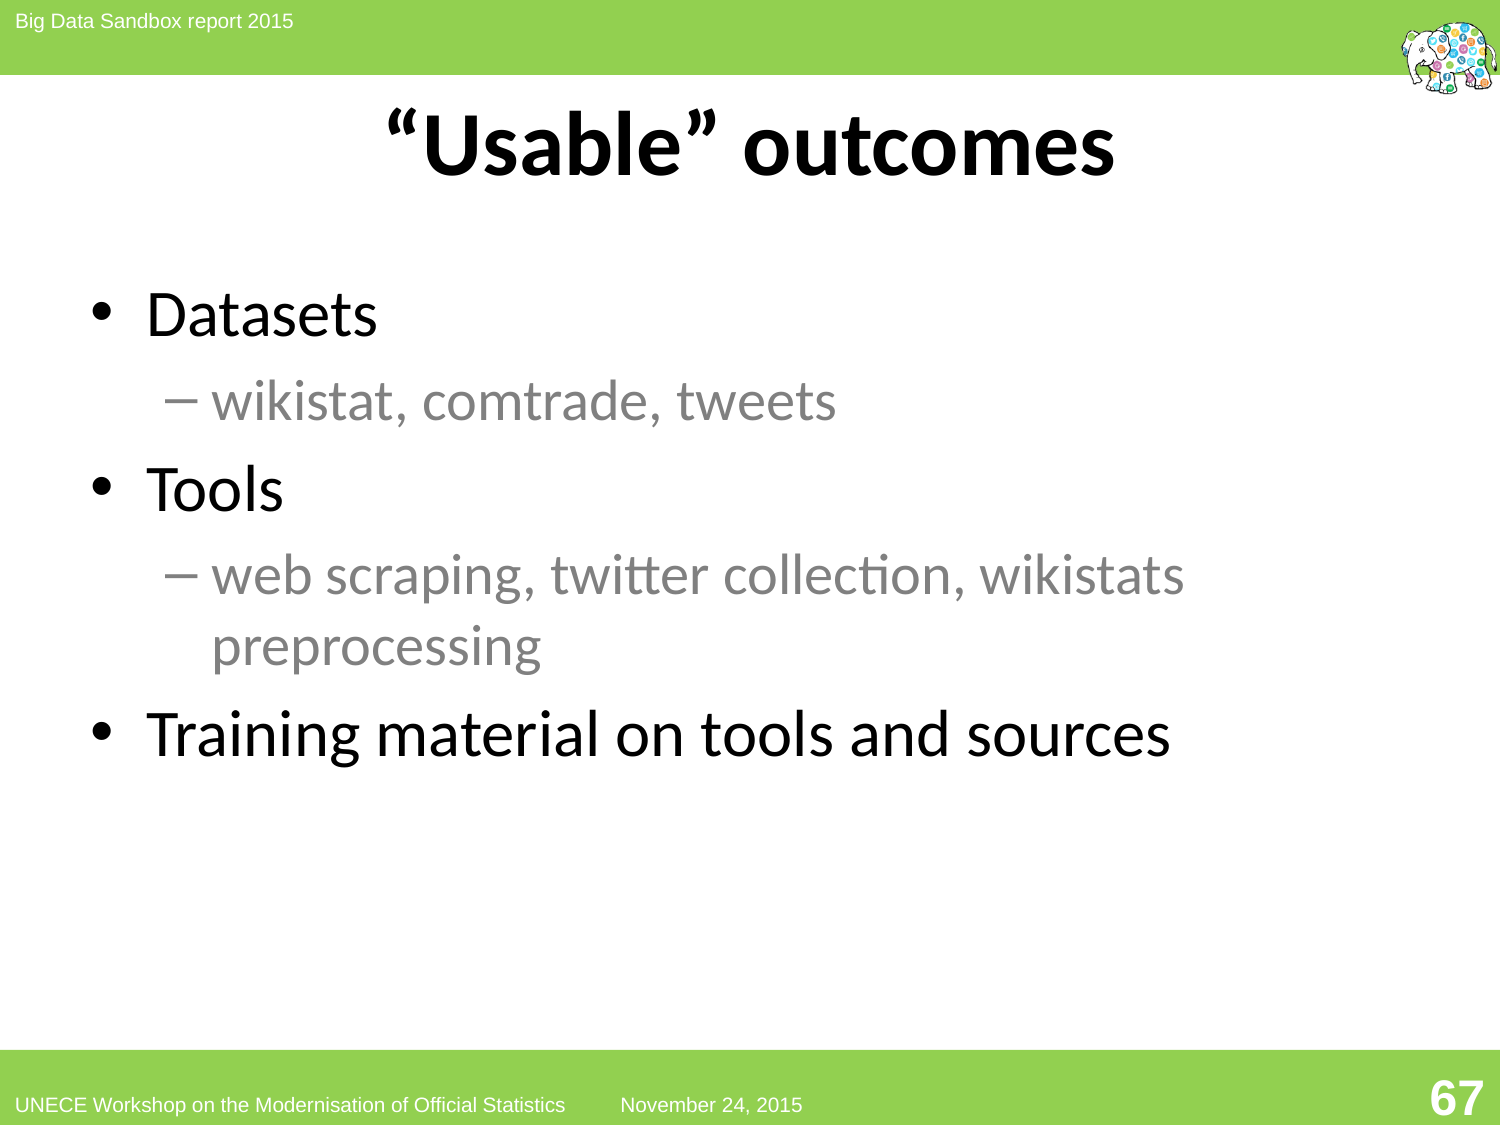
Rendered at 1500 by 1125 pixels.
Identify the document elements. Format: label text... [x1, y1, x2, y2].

slide_number 67 [1388, 1058, 1500, 1125]
title “Usable” outcomes [75, 45, 1425, 233]
picture [1388, 15, 1500, 96]
list Datasets wikistat, comtrade, tweets Tools web scraping, twitter collection, wikistats preprocessing Training material on tools and sources [75, 262, 1425, 1005]
